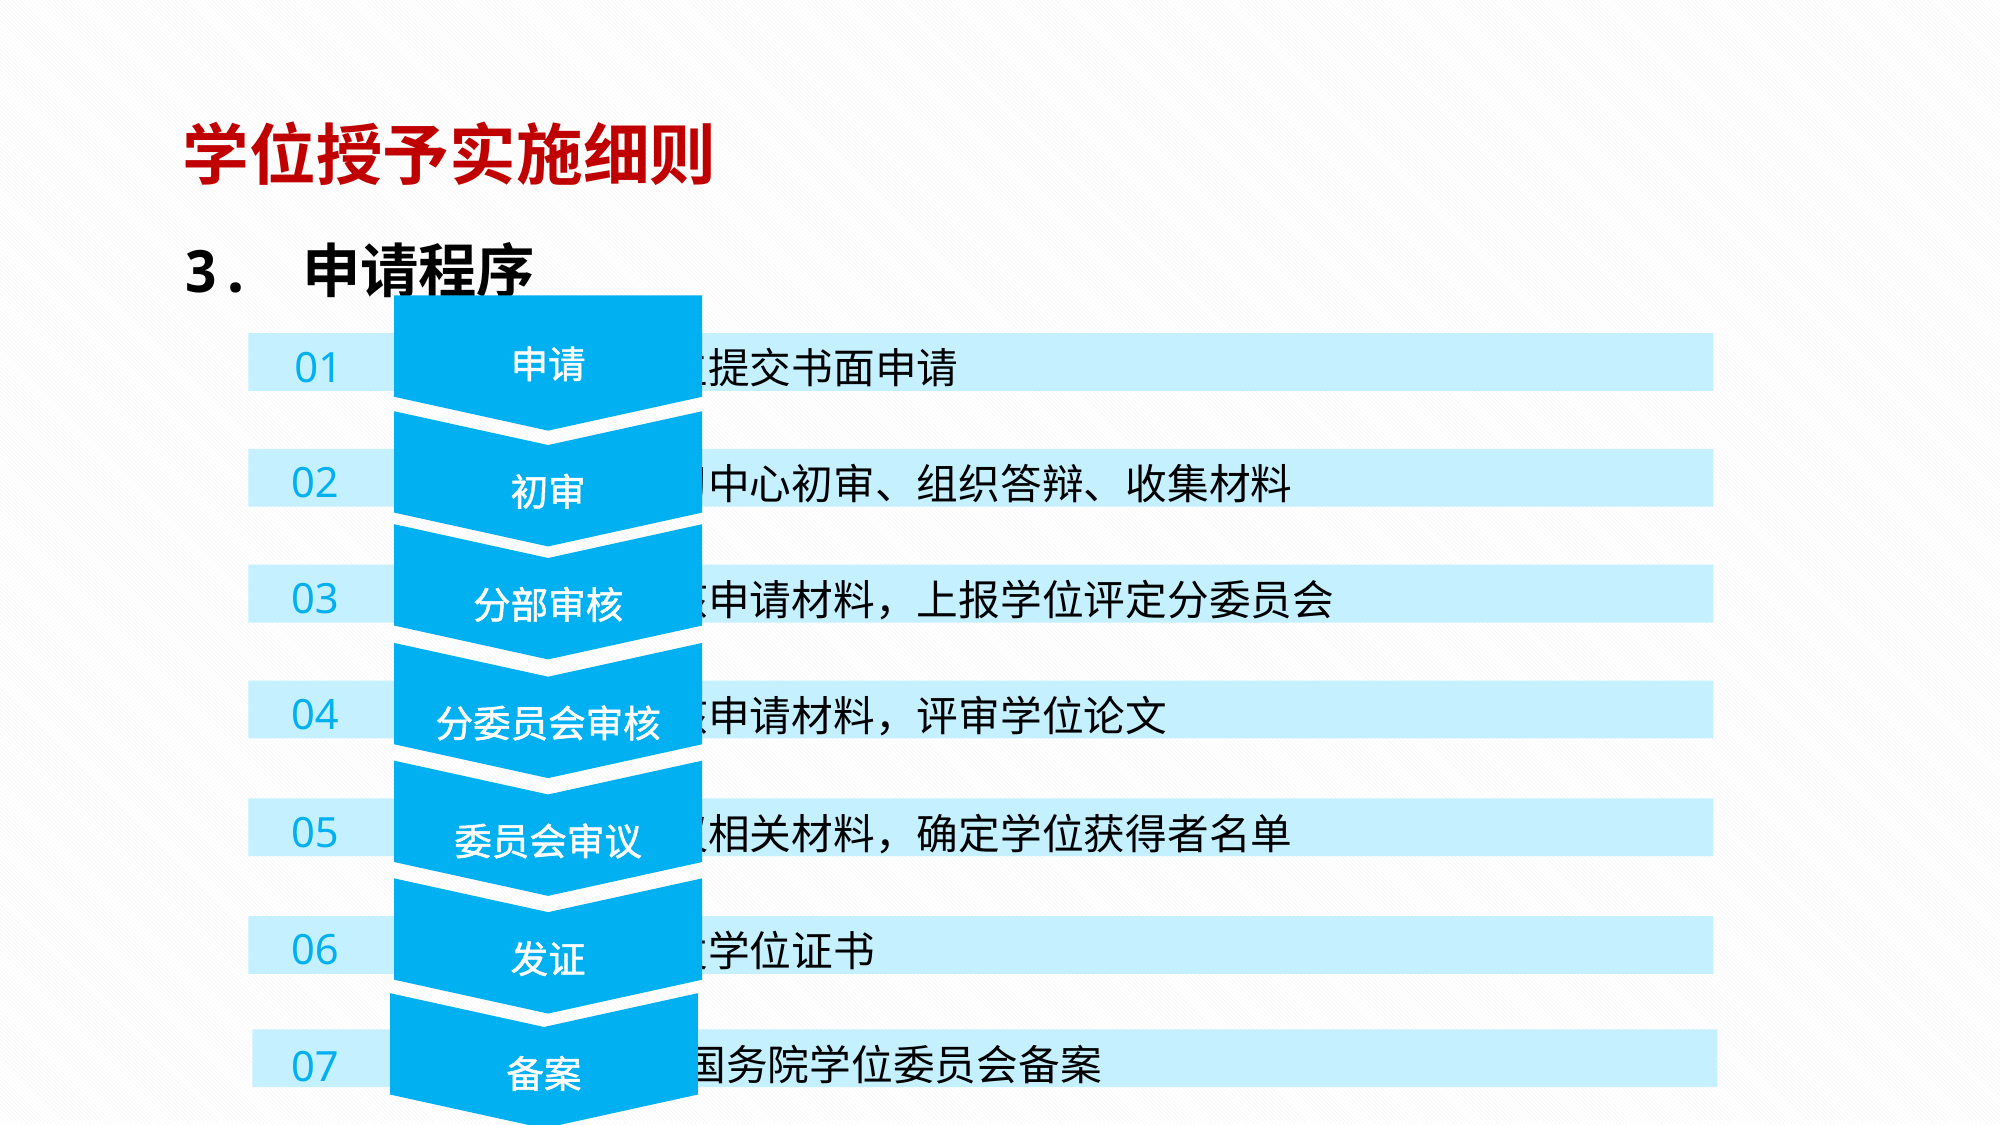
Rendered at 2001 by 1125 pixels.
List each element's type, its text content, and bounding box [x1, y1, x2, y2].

text_box 学位授予实施细则 [124, 65, 1563, 201]
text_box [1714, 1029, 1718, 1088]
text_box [248, 295, 1714, 1099]
text_box 3. 申请程序 [168, 191, 1864, 1106]
text_box 备案 [410, 1099, 678, 1125]
